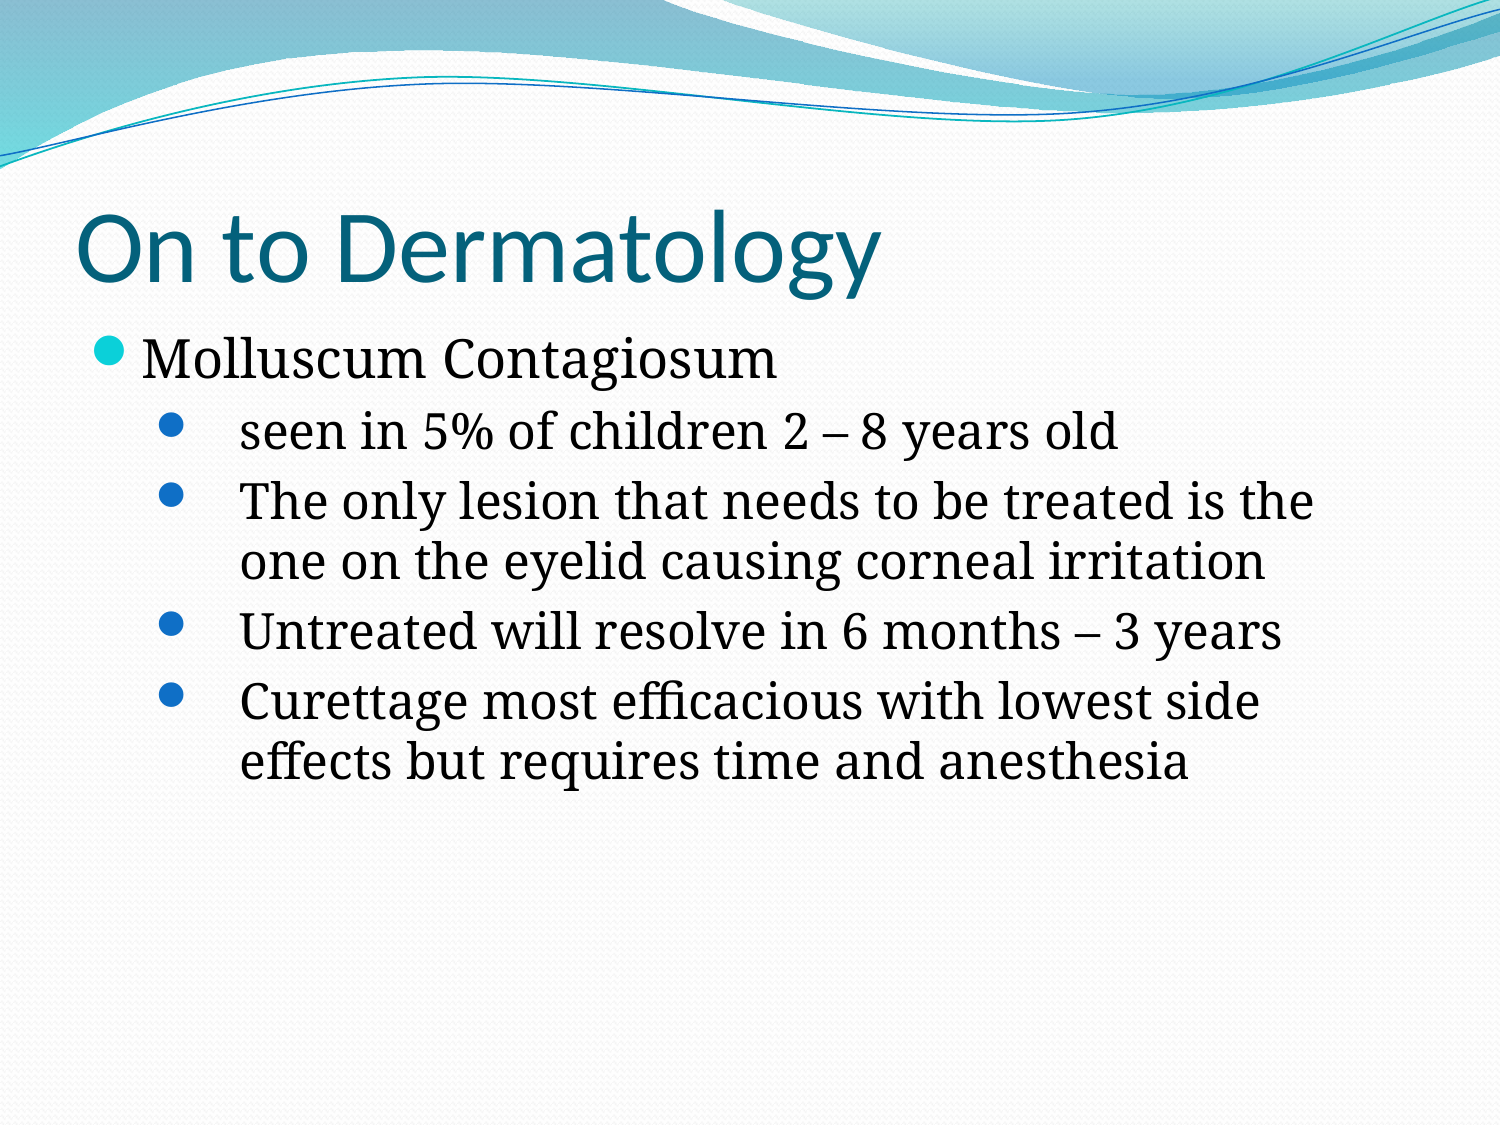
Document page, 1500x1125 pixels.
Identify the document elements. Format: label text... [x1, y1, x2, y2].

list Molluscum Contagiosum seen in 5% of children 2 – 8 years old The only lesion that needs to be treated is the one on the eyelid causing corneal irritation Untreated will resolve in 6 months – 3 years Curettage most efficacious with lowest side effects but requires time and anesthesia [75, 317, 1425, 1038]
title On to Dermatology [75, 115, 1425, 303]
